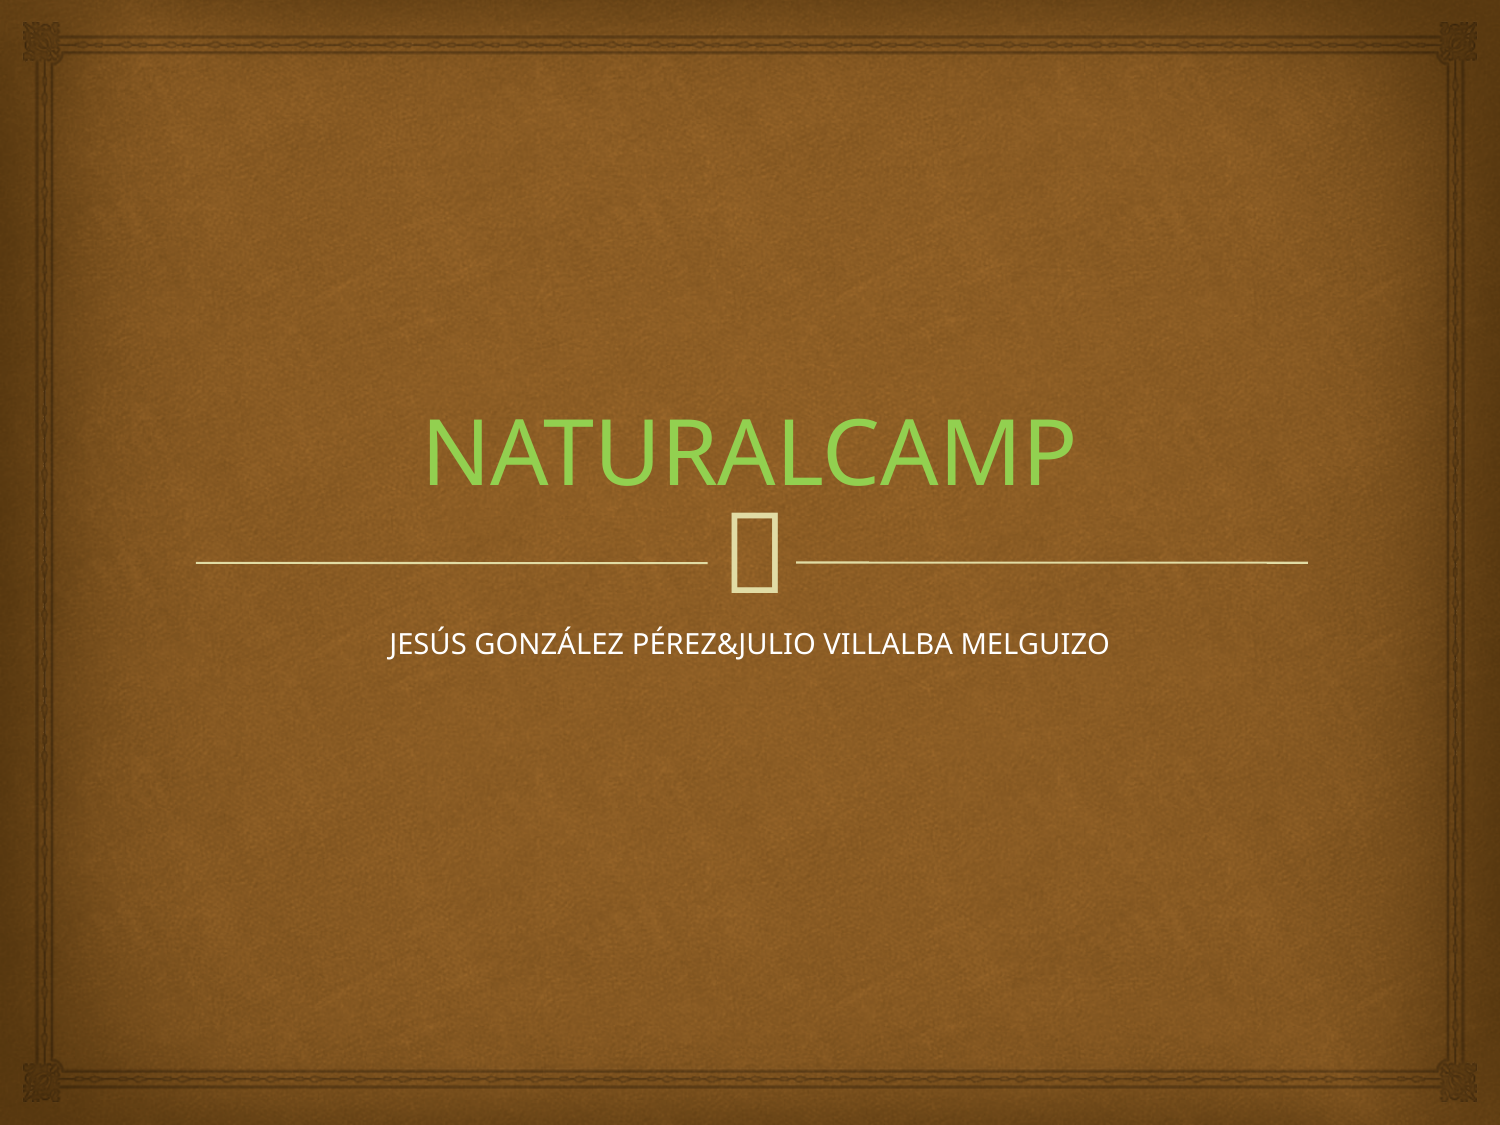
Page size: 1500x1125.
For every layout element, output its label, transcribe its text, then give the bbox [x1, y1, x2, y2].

picture [0, 0, 1500, 1125]
title NATURALCAMP [194, 227, 1306, 512]
subtitle JESÚS GONZÁLEZ PÉREZ&JULIO VILLALBA MELGUIZO [225, 618, 1275, 906]
